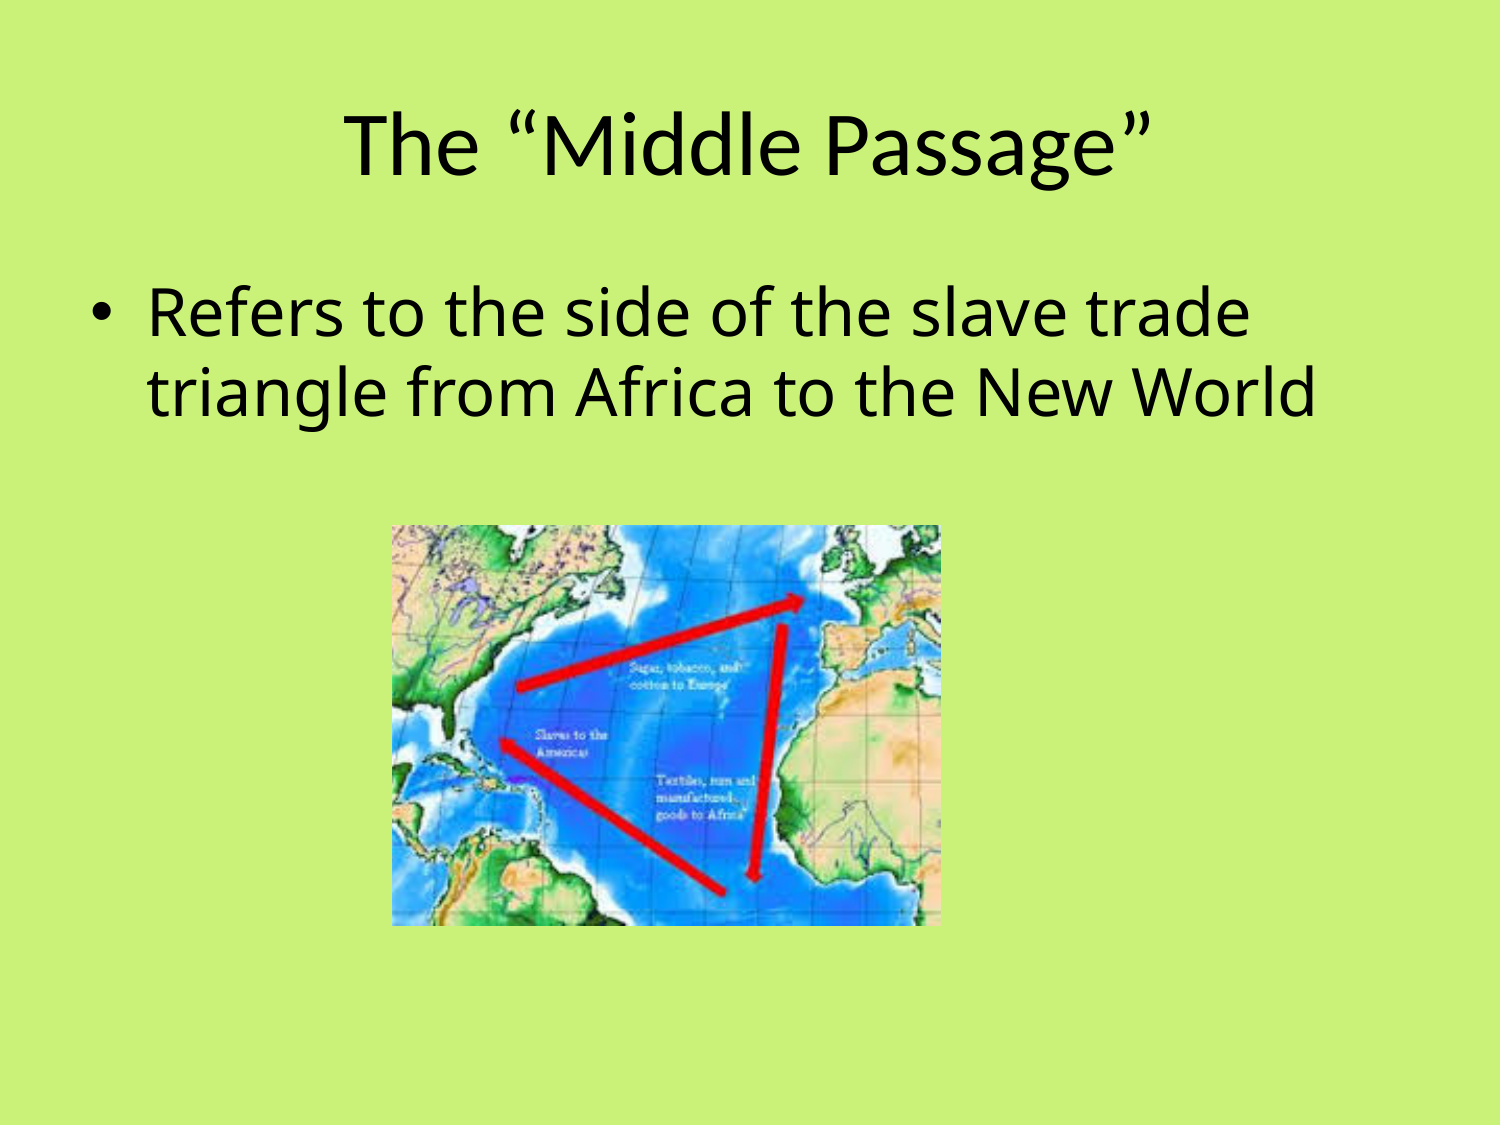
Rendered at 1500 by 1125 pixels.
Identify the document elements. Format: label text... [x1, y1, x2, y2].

title The “Middle Passage” [75, 45, 1425, 233]
list Refers to the side of the slave trade triangle from Africa to the New World [75, 262, 1425, 1005]
picture [391, 525, 941, 926]
